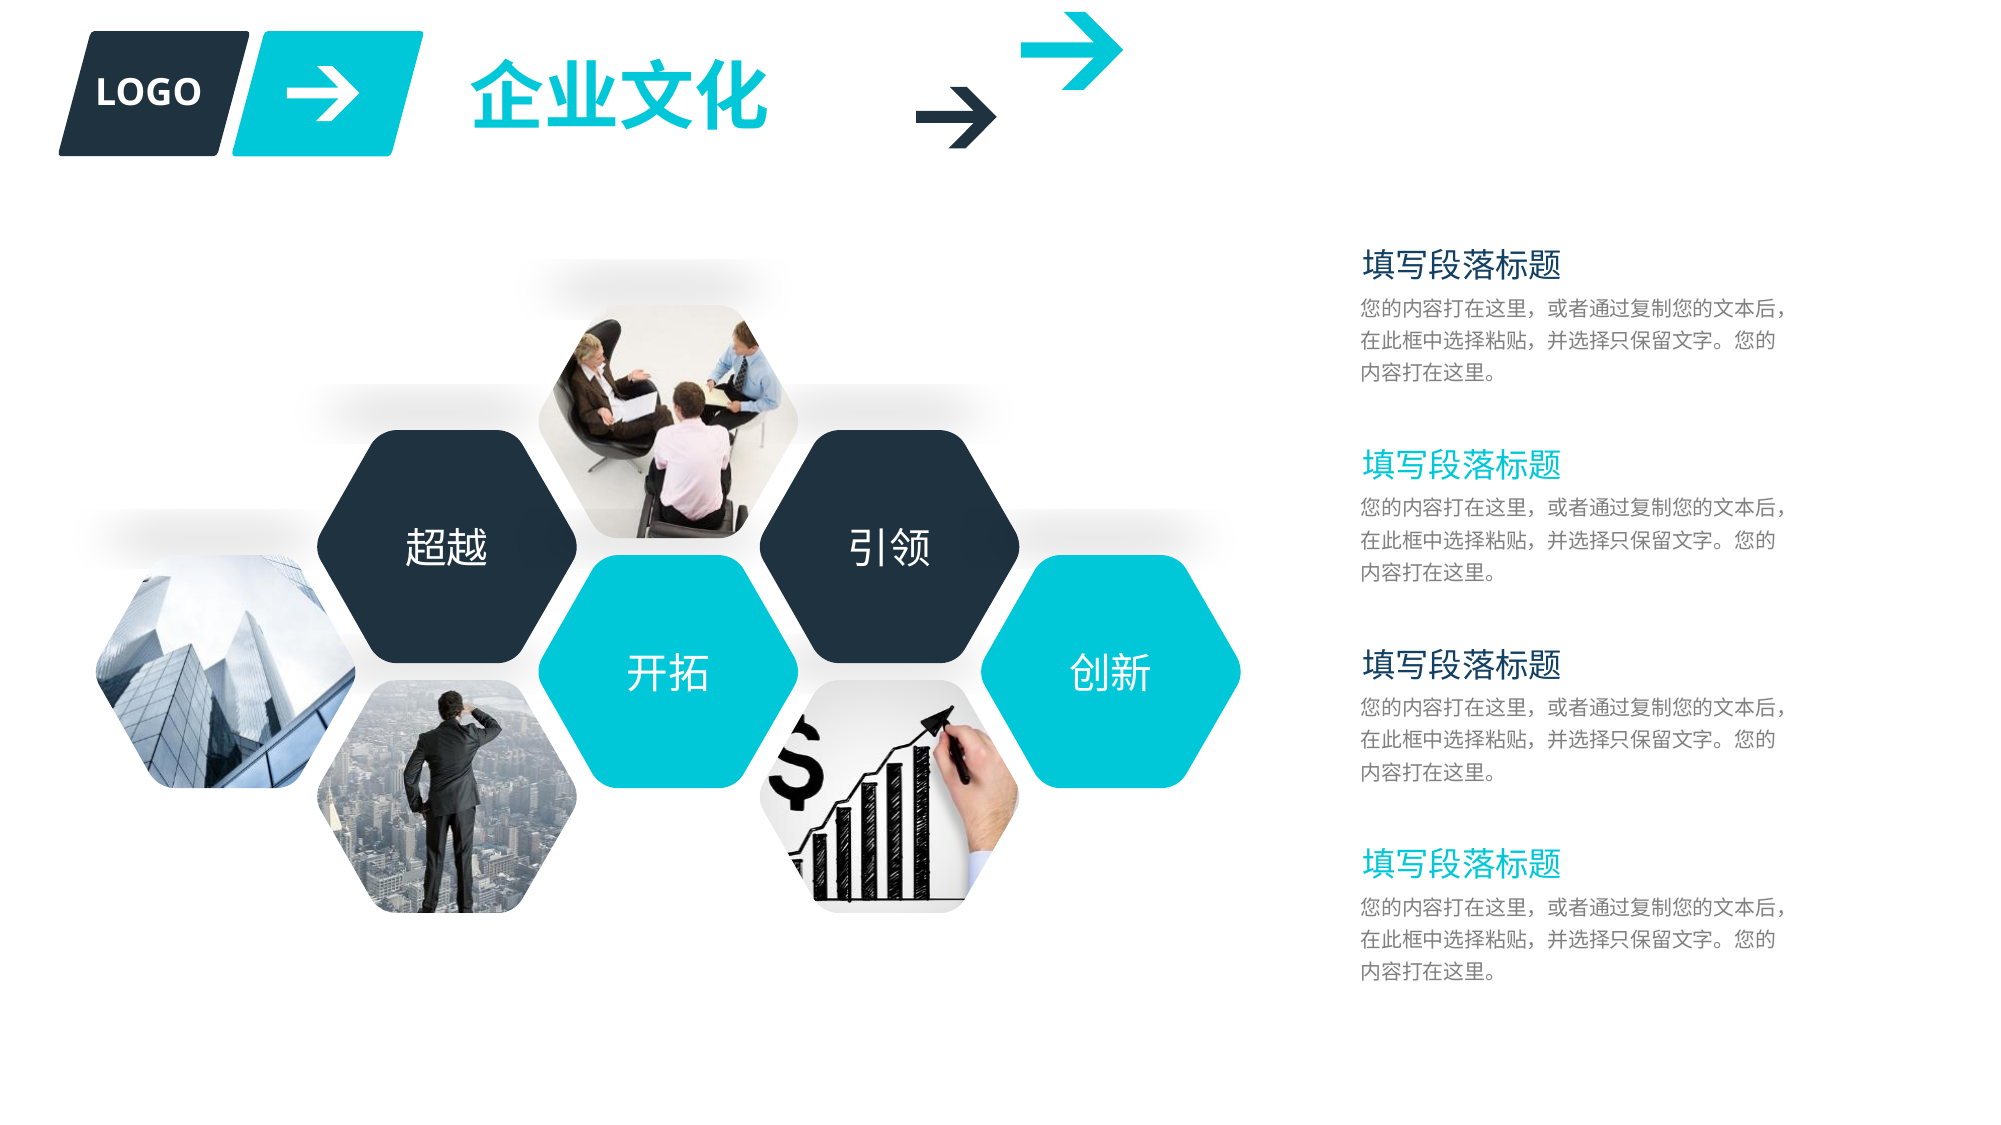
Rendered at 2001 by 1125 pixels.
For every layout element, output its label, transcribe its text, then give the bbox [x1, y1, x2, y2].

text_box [58, 31, 424, 157]
text_box 您的内容打在这里，或者通过复制您的文本后，在此框中选择粘贴，并选择只保留文字。您的内容打在这里。 [1346, 280, 1807, 393]
text_box 填写段落标题 [1347, 424, 1577, 485]
text_box 引领 [758, 429, 1015, 665]
text_box 开拓 [537, 554, 800, 790]
text_box 超越 [316, 429, 572, 665]
text_box 您的内容打在这里，或者通过复制您的文本后，在此框中选择粘贴，并选择只保留文字。您的内容打在这里。 [1346, 479, 1807, 592]
text_box [758, 678, 1021, 915]
text_box F [593, 522, 729, 540]
text_box [537, 304, 794, 518]
text_box [1020, 11, 1124, 90]
text_box 您的内容打在这里，或者通过复制您的文本后，在此框中选择粘贴，并选择只保留文字。您的内容打在这里。 [1346, 879, 1807, 992]
text_box 创新 [980, 554, 1242, 790]
text_box 您的内容打在这里，或者通过复制您的文本后，在此框中选择粘贴，并选择只保留文字。您的内容打在这里。 [1346, 679, 1807, 792]
text_box 填写段落标题 [1347, 224, 1577, 285]
text_box 企业文化 [454, 41, 1074, 147]
text_box [916, 86, 997, 149]
text_box [94, 554, 351, 790]
text_box 填写段落标题 [1347, 623, 1577, 684]
text_box 填写段落标题 [1347, 823, 1577, 884]
text_box [316, 678, 578, 915]
